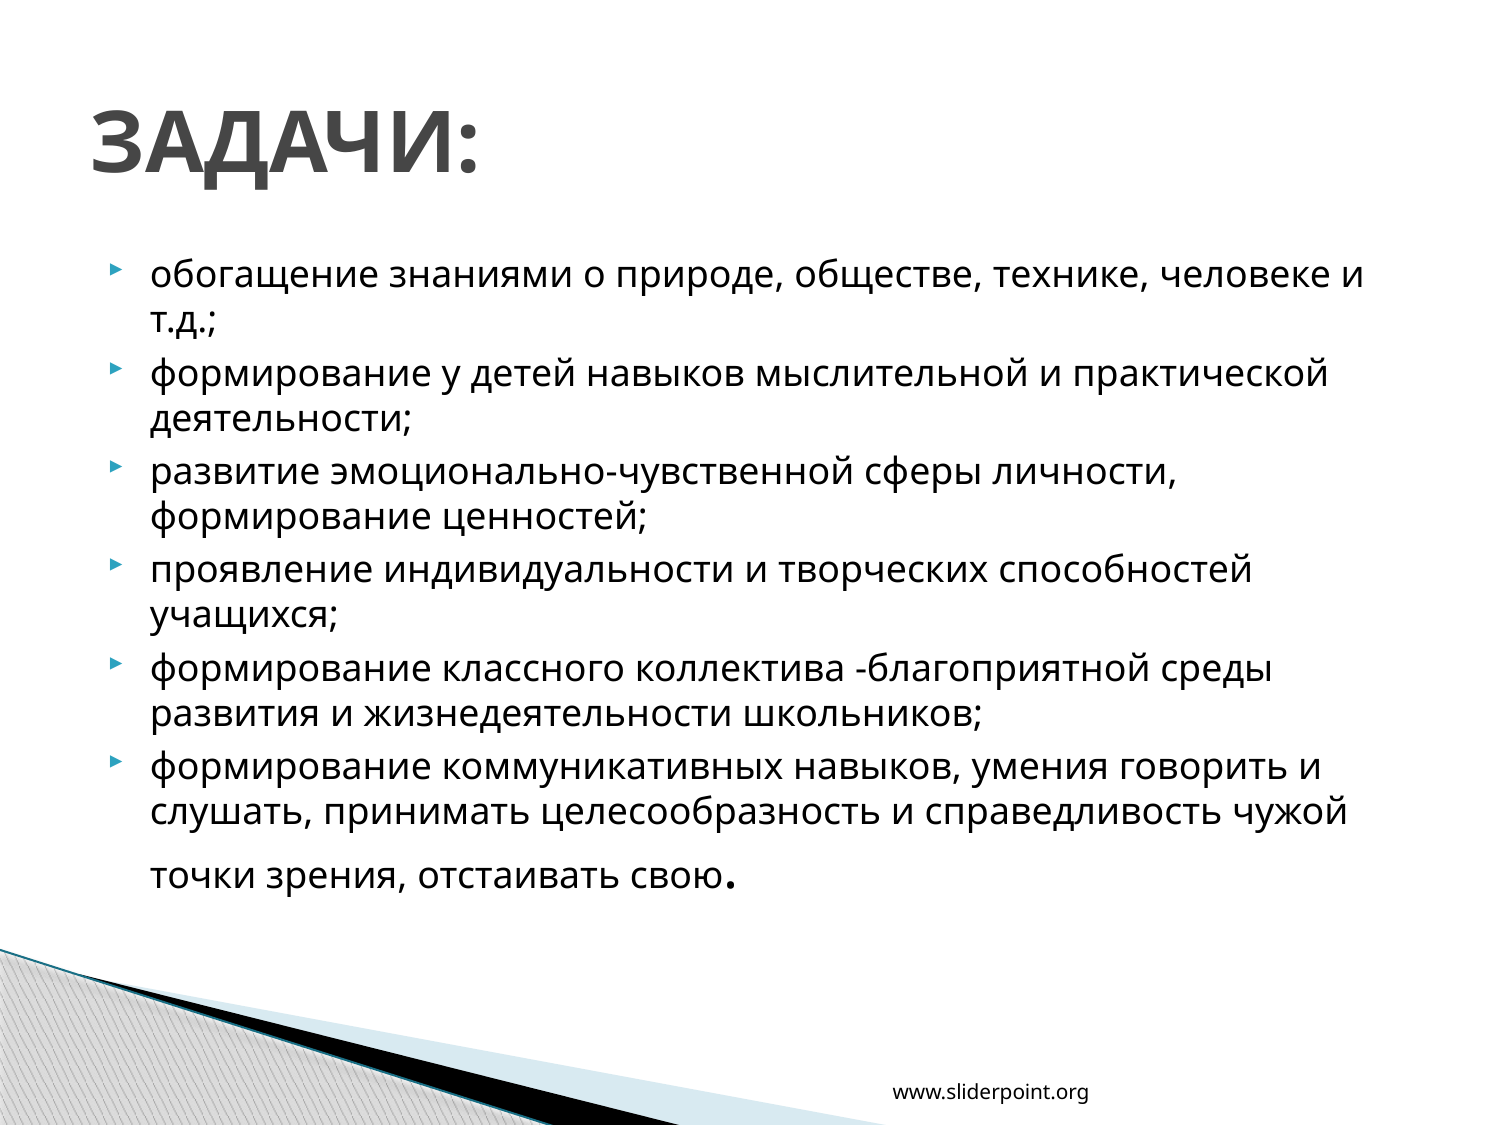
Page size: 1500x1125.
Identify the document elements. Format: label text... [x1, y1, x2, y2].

footer www.sliderpoint.org [718, 1051, 1105, 1112]
list обогащение знаниями о природе, обществе, технике, человеке и т.д.; формирование у детей навыков мыслительной и практической деятельности; развитие эмоционально-чувственной сферы личности, формирование ценностей; проявление индивидуальности и творческих способностей учащихся; формирование классного коллектива -благоприятной среды развития и жизнедеятельности школьников; формирование коммуникативных навыков, умения говорить и слушать, принимать целесообразность и справедливость чужой точки зрения, отстаивать свою. [75, 242, 1425, 986]
title ЗАДАЧИ: [75, 45, 1425, 233]
